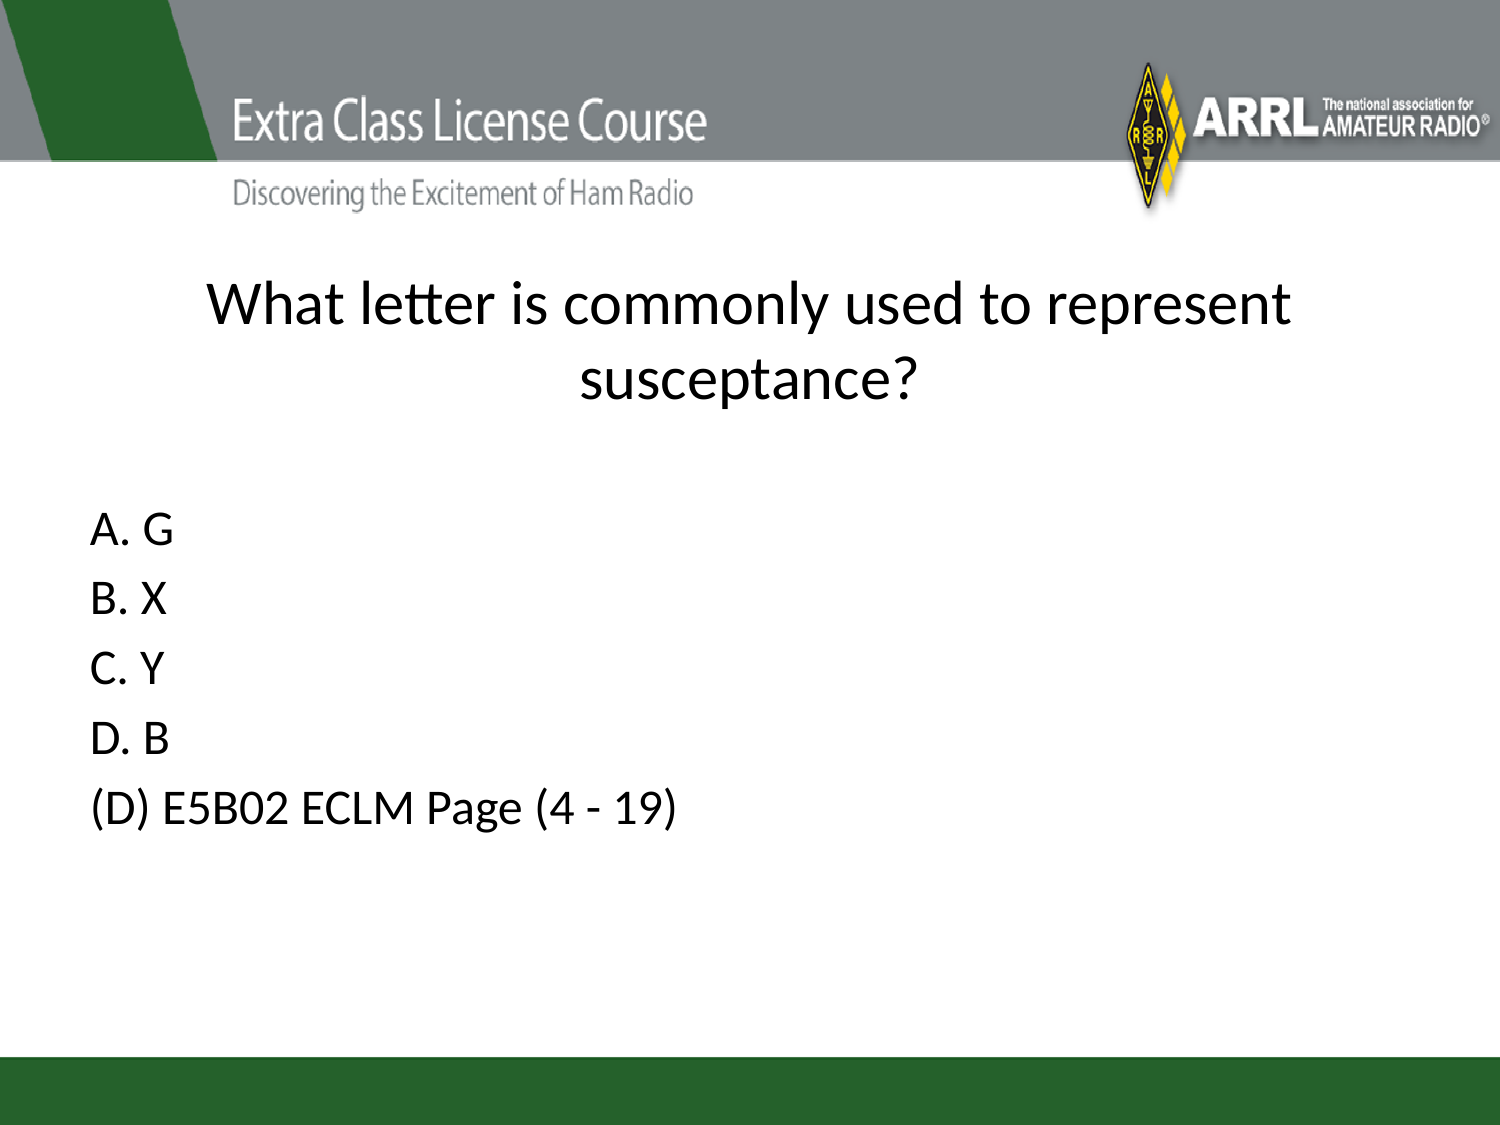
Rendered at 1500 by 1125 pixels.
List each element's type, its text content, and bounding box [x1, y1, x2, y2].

picture [0, 0, 1500, 1125]
list A. G B. X C. Y D. B (D) E5B02 ECLM Page (4 - 19) [75, 487, 1425, 1005]
title What letter is commonly used to represent susceptance? [75, 254, 1425, 435]
